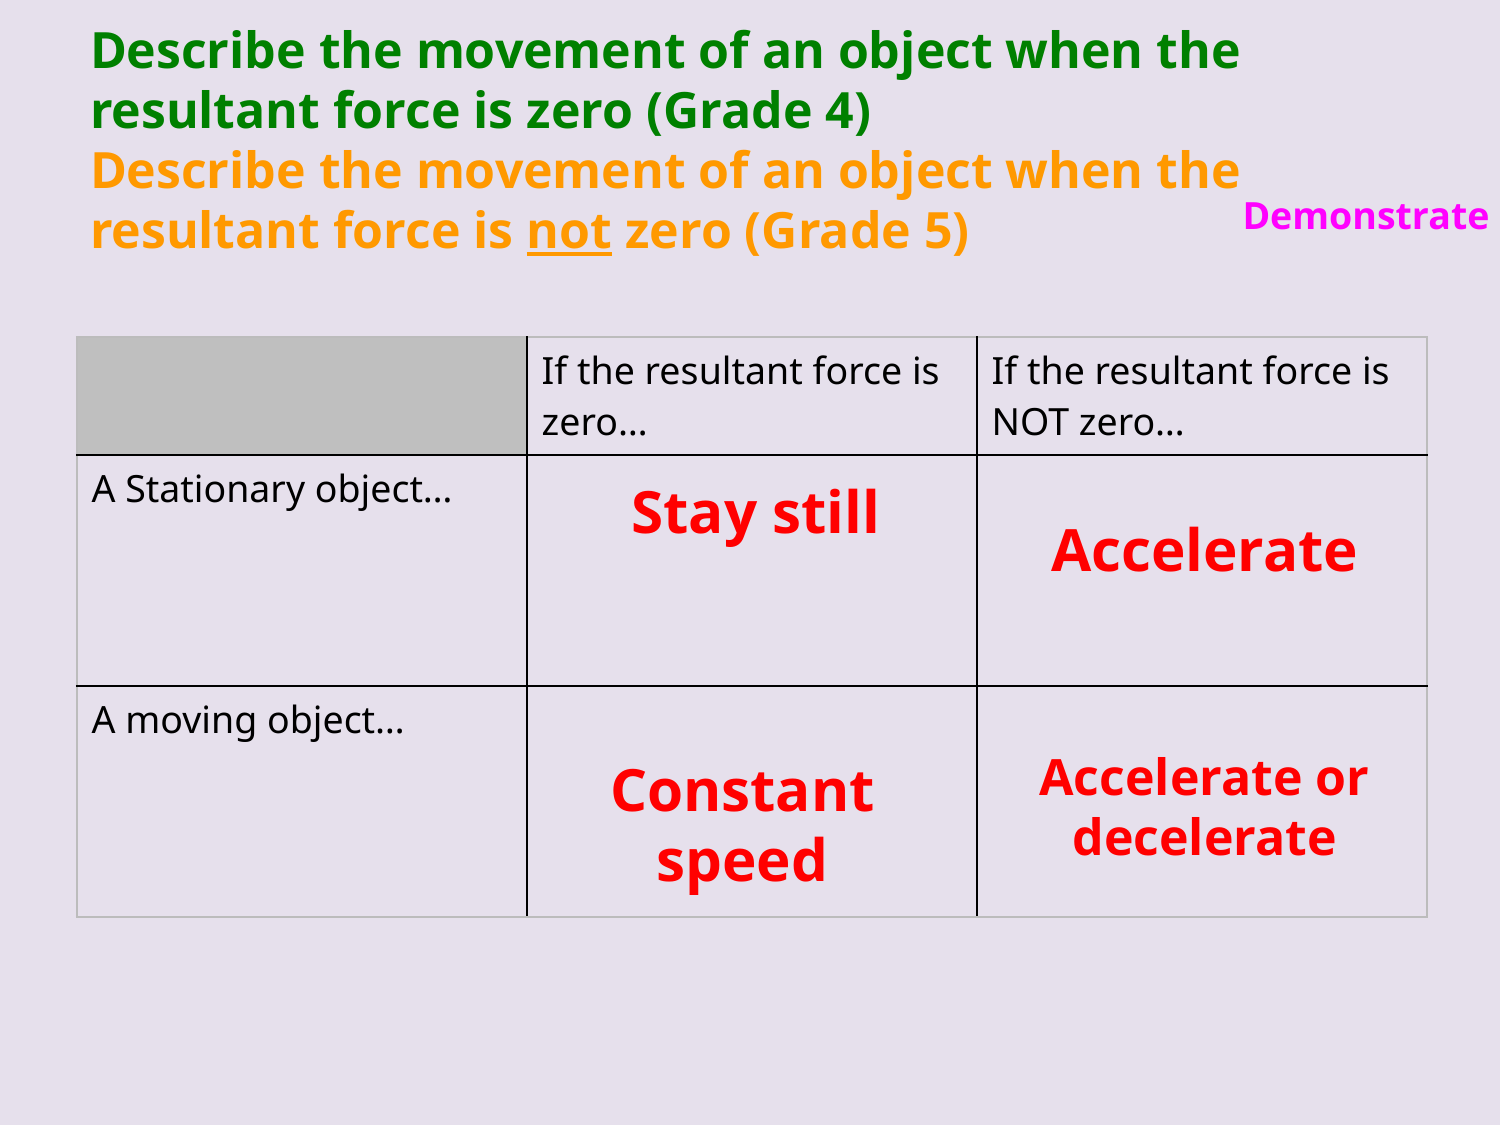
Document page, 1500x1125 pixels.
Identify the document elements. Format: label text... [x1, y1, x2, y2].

text_box Accelerate [1009, 505, 1400, 591]
text_box Constant speed [571, 745, 914, 901]
table_cell [978, 456, 1426, 685]
text_box Accelerate or decelerate [1009, 737, 1400, 873]
table_cell A Stationary object… [78, 456, 526, 685]
table_cell [528, 456, 976, 685]
title Describe the movement of an object when the resultant force is zero (Grade 4) Describe the movement of an object when the resultant force is not zero (Grade 5) [75, 45, 1425, 233]
table_header If the resultant force is zero… [528, 338, 976, 454]
table_header If the resultant force is NOT zero… [978, 338, 1426, 454]
text_box Demonstrate [1227, 184, 1500, 245]
text_box Stay still [584, 468, 928, 553]
table_cell A moving object… [78, 687, 526, 916]
table_cell [528, 687, 976, 916]
table_cell [978, 687, 1426, 916]
table_header [78, 338, 526, 454]
